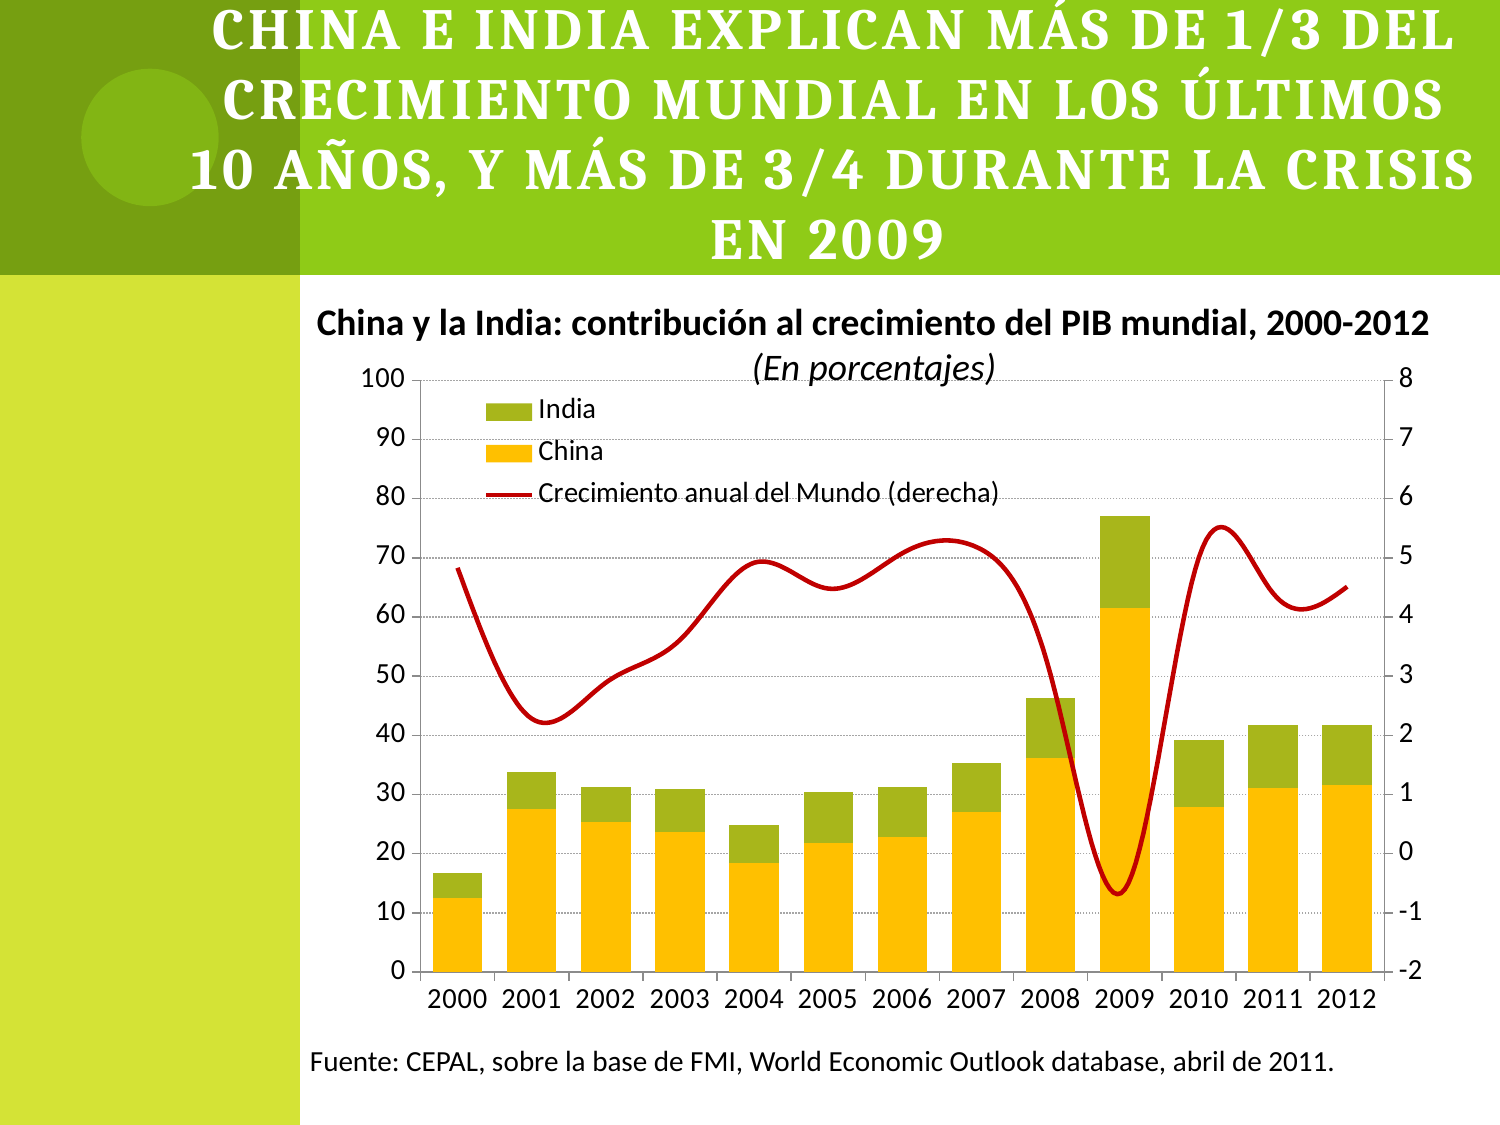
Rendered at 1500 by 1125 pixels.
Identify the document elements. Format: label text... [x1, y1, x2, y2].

text_box Fuente: CEPAL, sobre la base de FMI, World Economic Outlook database, abril de 2011. [295, 1034, 1500, 1085]
chart [336, 361, 1424, 1024]
title China e India explican más de 1/3 del crecimiento mundial en los últimos 10 años, y más de 3/4 durante la crisis en 2009 [171, 37, 1500, 225]
text_box China y la India: contribución al crecimiento del PIB mundial, 2000-2012 (En porcentajes) [289, 290, 1459, 396]
